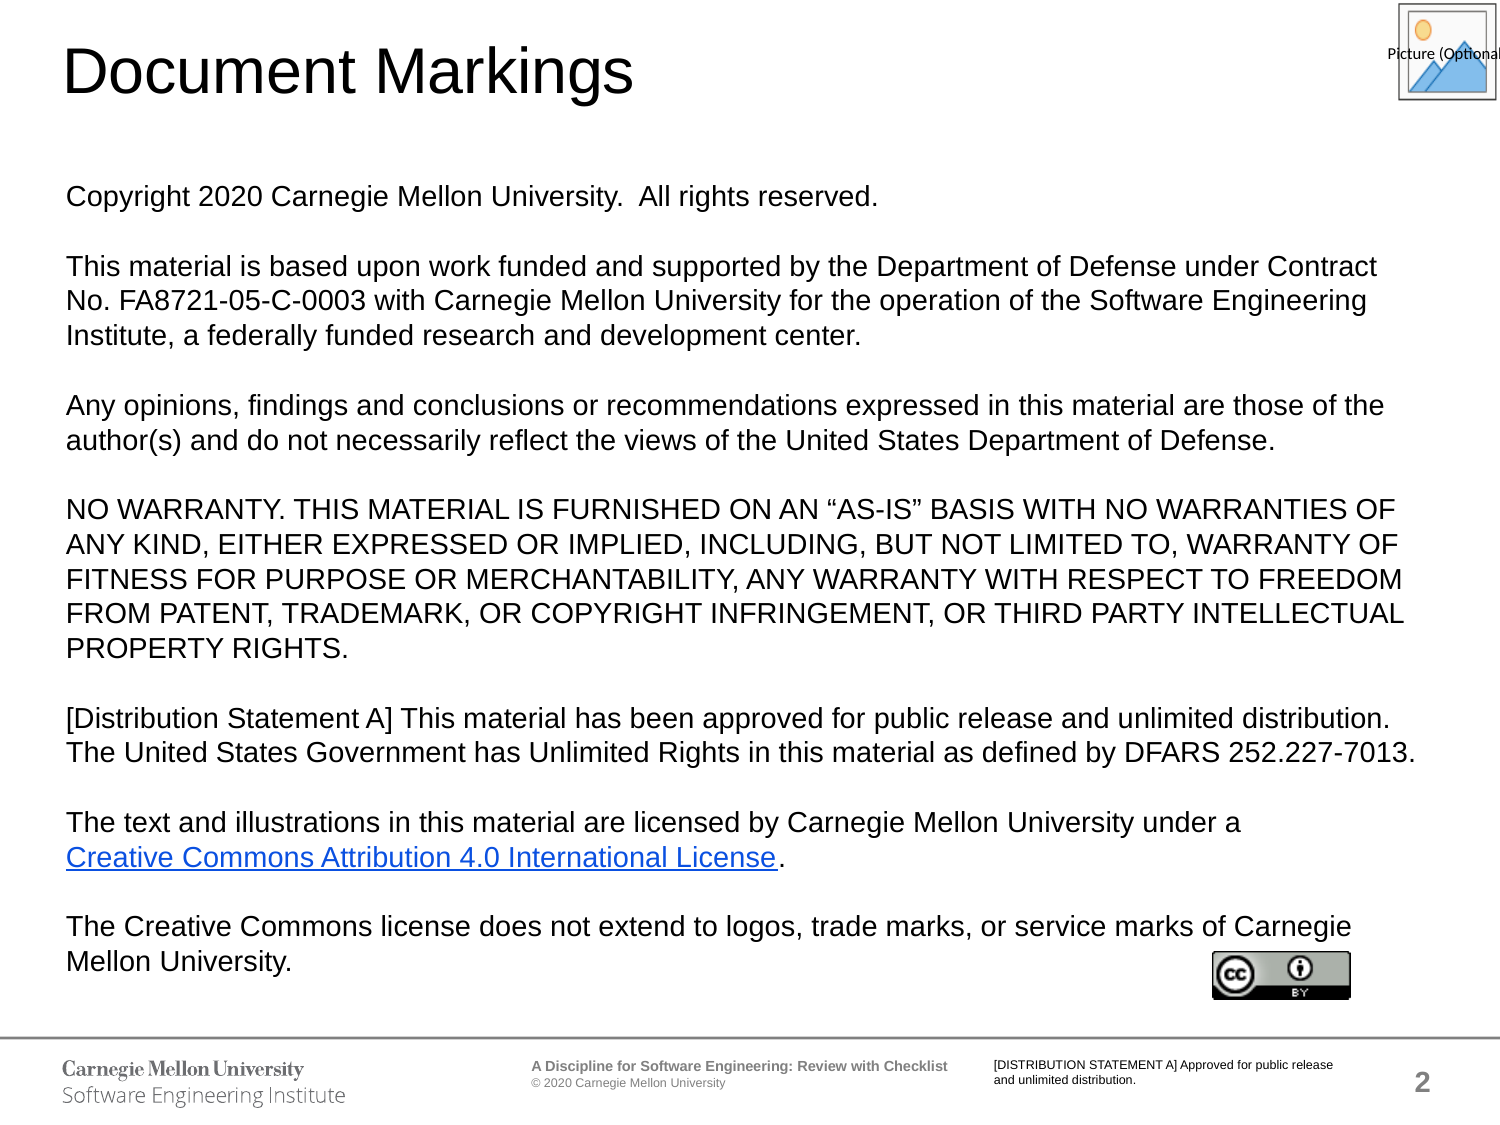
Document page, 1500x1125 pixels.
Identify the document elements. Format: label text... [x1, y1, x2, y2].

text_box [0, 0, 1394, 91]
title Document Markings [62, 91, 1338, 182]
picture [1212, 951, 1351, 1000]
picture [1394, 0, 1500, 105]
list Copyright 2020 Carnegie Mellon University. All rights reserved. This material is based upon work funded and supported by the Department of Defense under Contract No. FA8721-05-C-0003 with Carnegie Mellon University for the operation of the Software Engineering Institute, a federally funded research and development center. Any opinions, findings and conclusions or recommendations expressed in this material are those of the author(s) and do not necessarily reflect the views of the United States Department of Defense. NO WARRANTY. THIS MATERIAL IS FURNISHED ON AN “AS-IS” BASIS WITH NO WARRANTIES OF ANY KIND, EITHER EXPRESSED OR IMPLIED, INCLUDING, BUT NOT LIMITED TO, WARRANTY OF FITNESS FOR PURPOSE OR MERCHANTABILITY, ANY WARRANTY WITH RESPECT TO FREEDOM FROM PATENT, TRADEMARK, OR COPYRIGHT INFRINGEMENT, OR THIRD PARTY INTELLECTUAL PROPERTY RIGHTS. [Distribution Statement A] This material has been approved for public release and unlimited distribution. The United States Government has Unlimited Rights in this material as defined by DFARS 252.227-7013. The text and illustrations in this material are licensed by Carnegie Mellon University under a Creative Commons Attribution 4.0 International License. The Creative Commons license does not extend to logos, trade marks, or service marks of Carnegie Mellon University. [65, 177, 1431, 1000]
